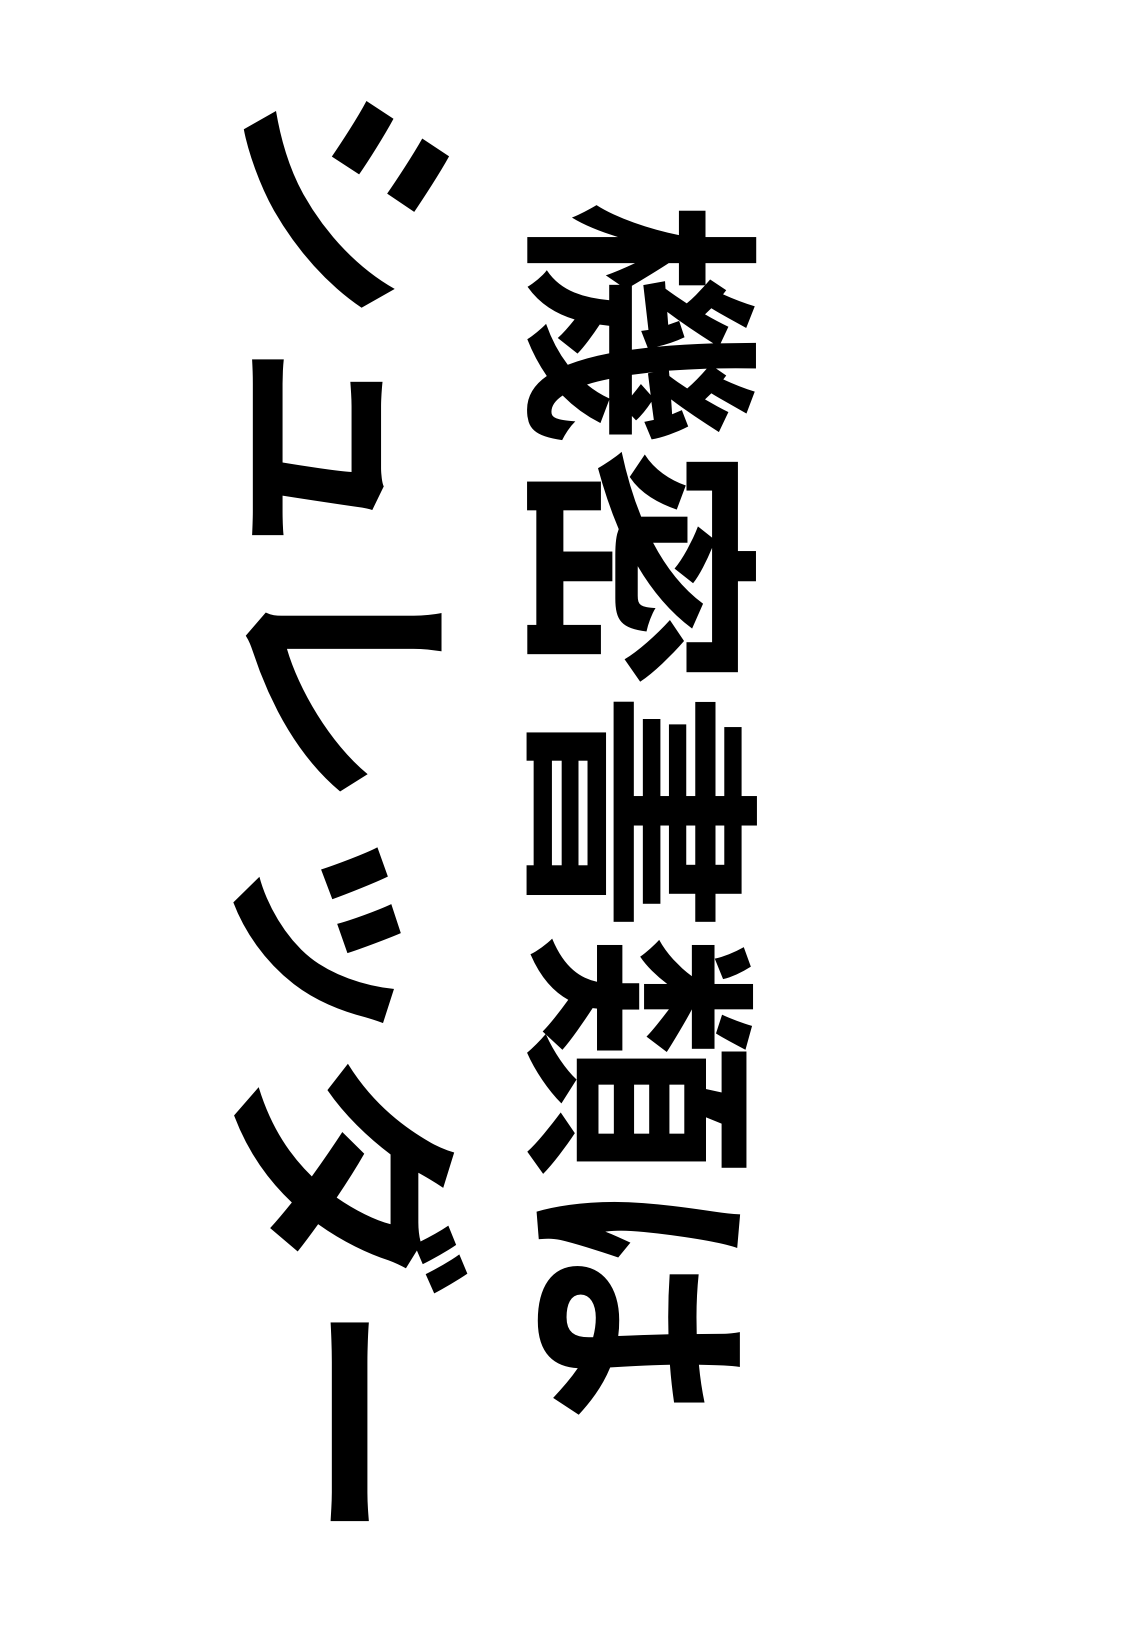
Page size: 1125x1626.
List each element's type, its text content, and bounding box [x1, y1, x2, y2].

text_box 機密書類は シュレッダー [200, 0, 822, 1625]
